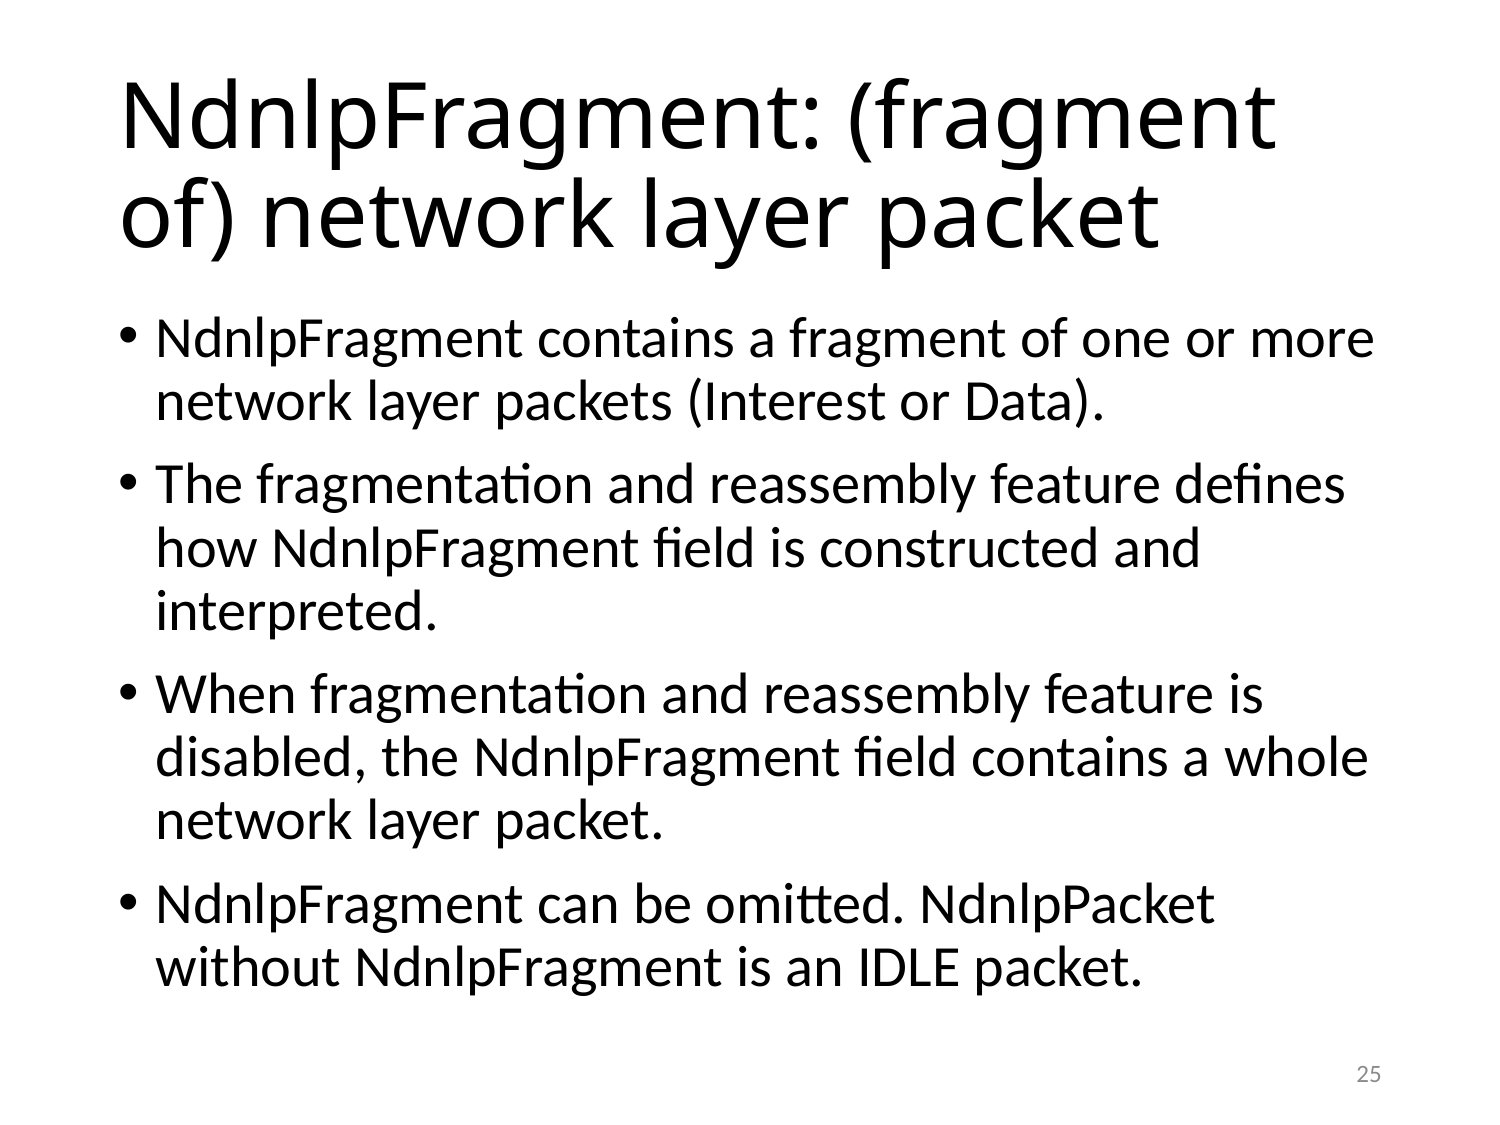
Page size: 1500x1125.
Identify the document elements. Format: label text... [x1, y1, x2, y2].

title NdnlpFragment: (fragment of) network layer packet [103, 59, 1397, 278]
slide_number 25 [1059, 1042, 1397, 1103]
list NdnlpFragment contains a fragment of one or more network layer packets (Interest or Data). The fragmentation and reassembly feature defines how NdnlpFragment field is constructed and interpreted. When fragmentation and reassembly feature is disabled, the NdnlpFragment field contains a whole network layer packet. NdnlpFragment can be omitted. NdnlpPacket without NdnlpFragment is an IDLE packet. [103, 299, 1397, 1014]
